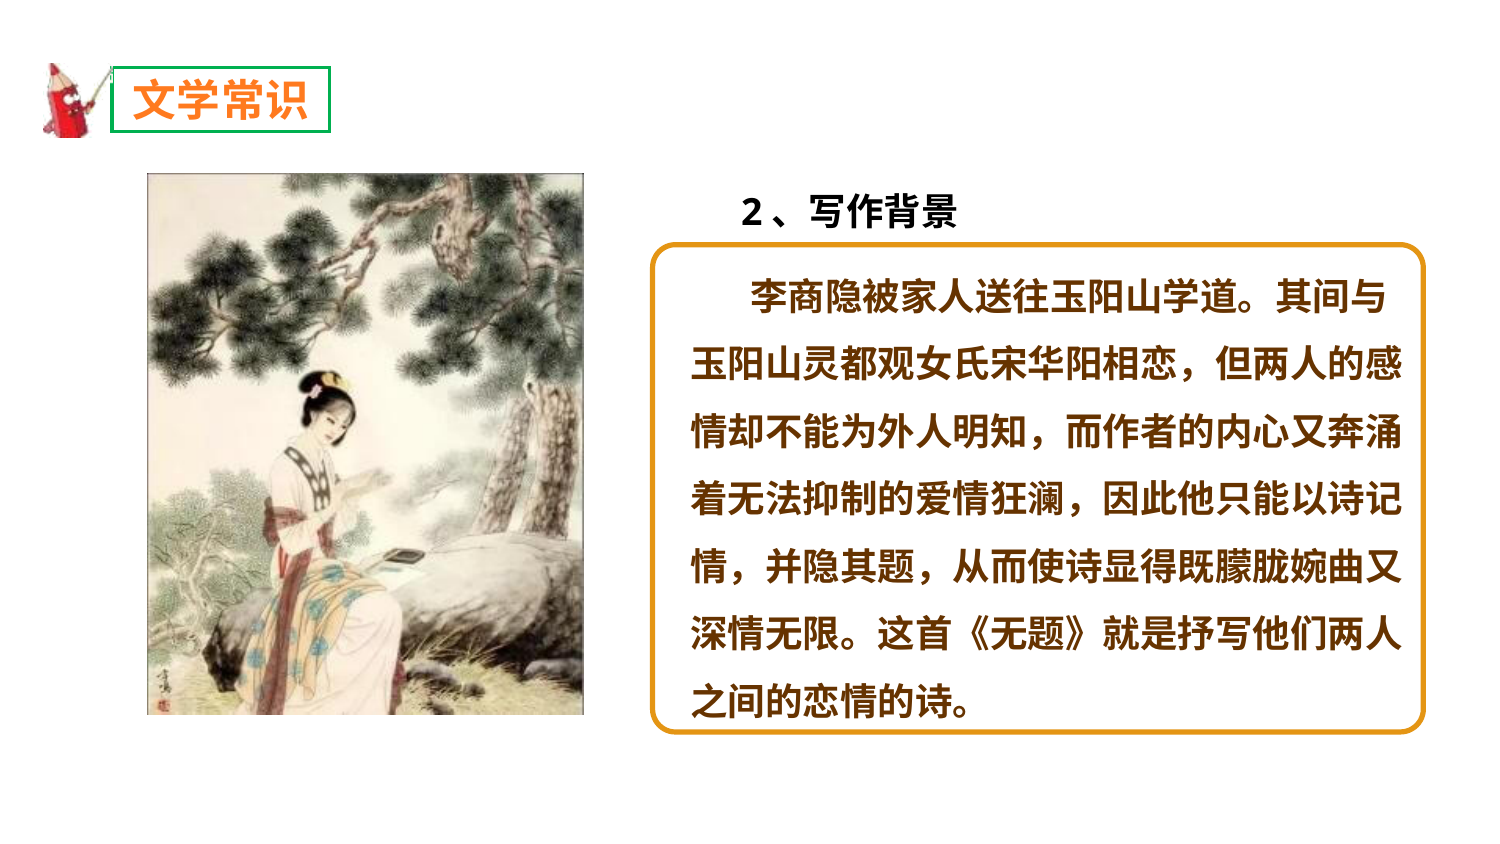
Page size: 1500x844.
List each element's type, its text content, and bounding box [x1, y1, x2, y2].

picture [147, 173, 584, 715]
text_box [652, 244, 1424, 732]
text_box 2、写作背景 [729, 182, 971, 239]
picture [43, 63, 113, 138]
text_box 文学常识 [113, 66, 331, 132]
text_box 李商隐被家人送往玉阳山学道。其间与玉阳山灵都观女氏宋华阳相恋，但两人的感情却不能为外人明知，而作者的内心又奔涌着无法抑制的爱情狂澜，因此他只能以诗记情，并隐其题，从而使诗显得既朦胧婉曲又深情无限。这首《无题》就是抒写他们两人之间的恋情的诗。 [1405, 244, 1433, 729]
